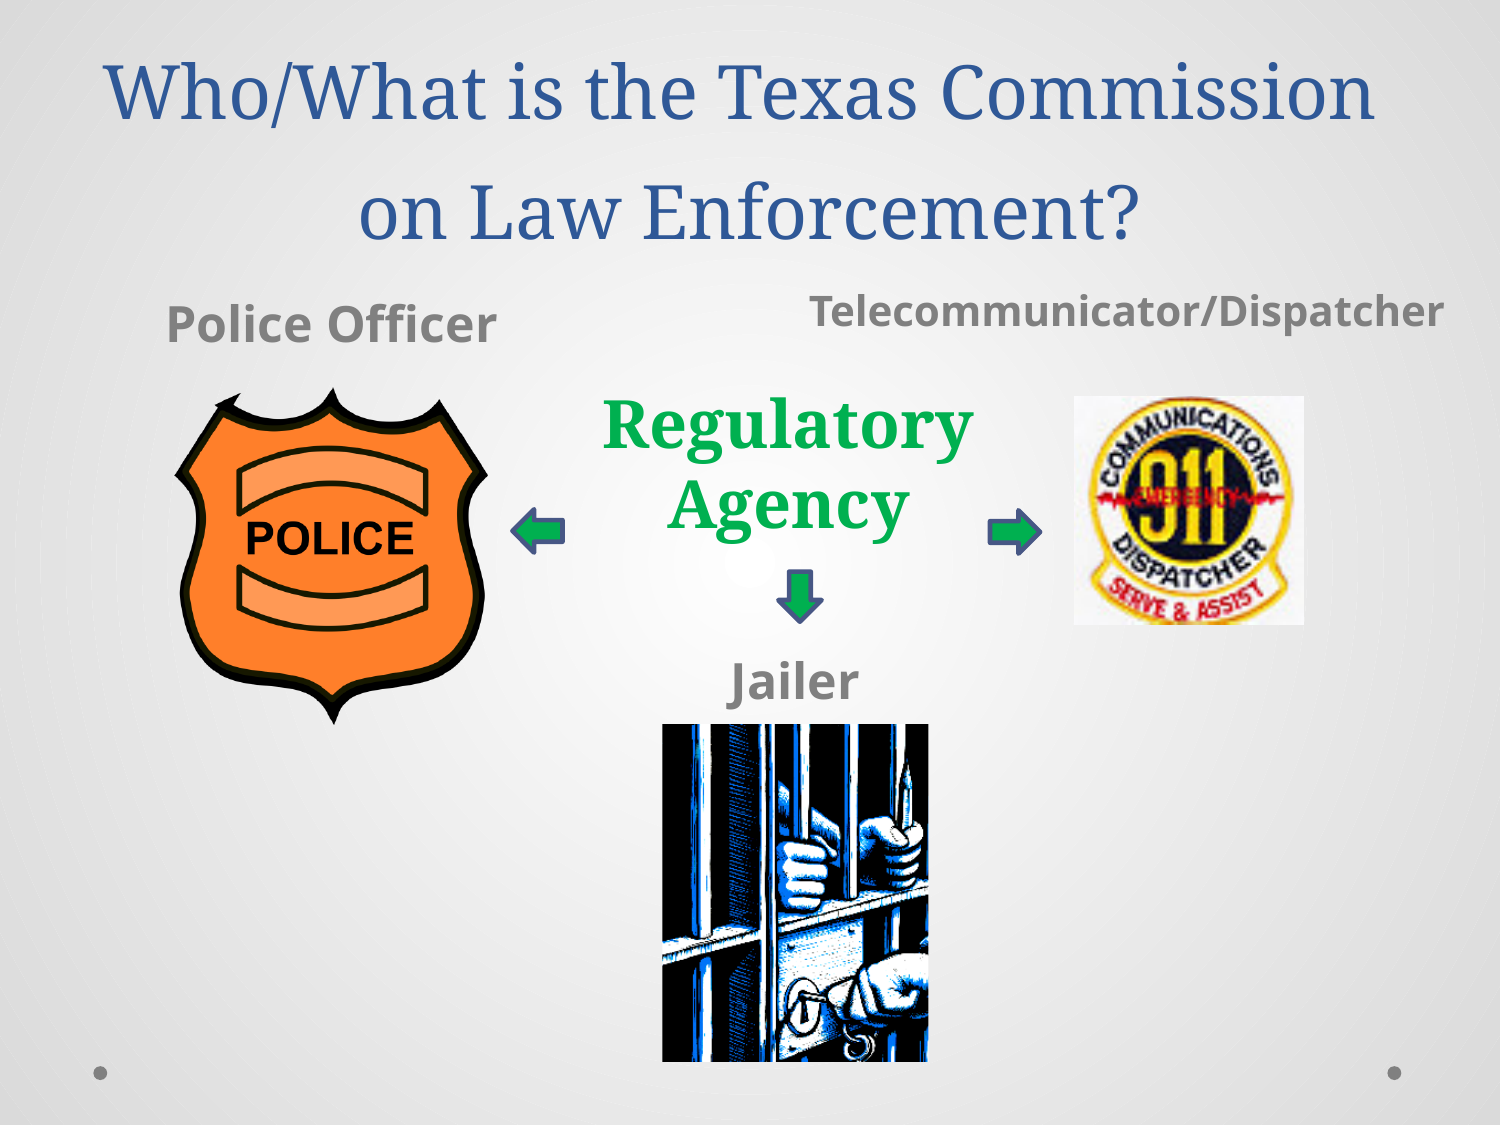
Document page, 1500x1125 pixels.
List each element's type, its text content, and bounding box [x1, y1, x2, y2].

picture [174, 387, 489, 725]
text_box [510, 507, 565, 555]
text_box [987, 508, 1043, 556]
text_box [776, 569, 824, 625]
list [1074, 395, 1304, 625]
picture [662, 723, 929, 1062]
title Who/What is the Texas Commission on Law Enforcement? [75, 0, 1425, 263]
list Jailer [596, 624, 995, 718]
list Police Officer [68, 275, 594, 360]
list Telecommunicator/Dispatcher [753, 276, 1500, 377]
text_box Regulatory Agency [568, 374, 1009, 550]
